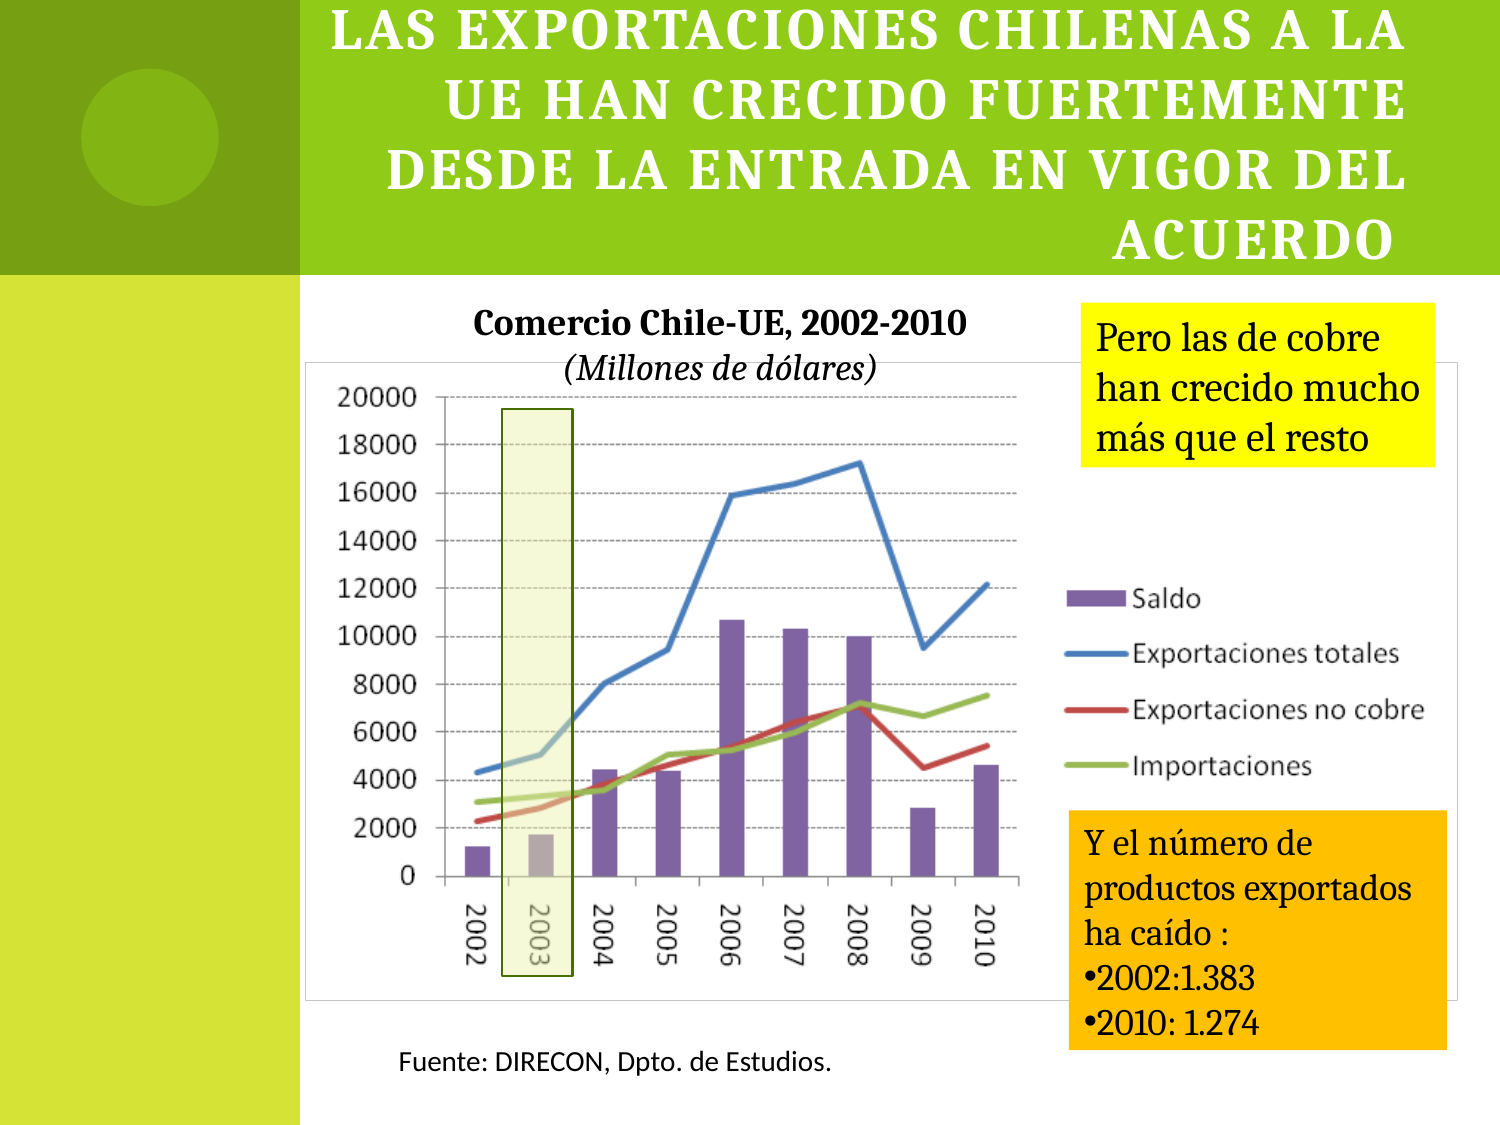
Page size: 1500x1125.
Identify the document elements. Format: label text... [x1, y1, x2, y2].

title Las exportaciones chilenas a la UE han crecido fuertemente desde la entrada en vigor del acuerdo [301, 37, 1425, 225]
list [304, 361, 1459, 1002]
text_box Comercio Chile-UE, 2002-2010 (Millones de dólares) [431, 290, 1010, 359]
text_box Y el número de productos exportados ha caído : 2002:1.383 2010: 1.274 [1068, 1010, 1447, 1051]
text_box Fuente: DIRECON, Dpto. de Estudios. [383, 1034, 979, 1085]
text_box Pero las de cobre han crecido mucho más que el resto [1080, 302, 1436, 359]
